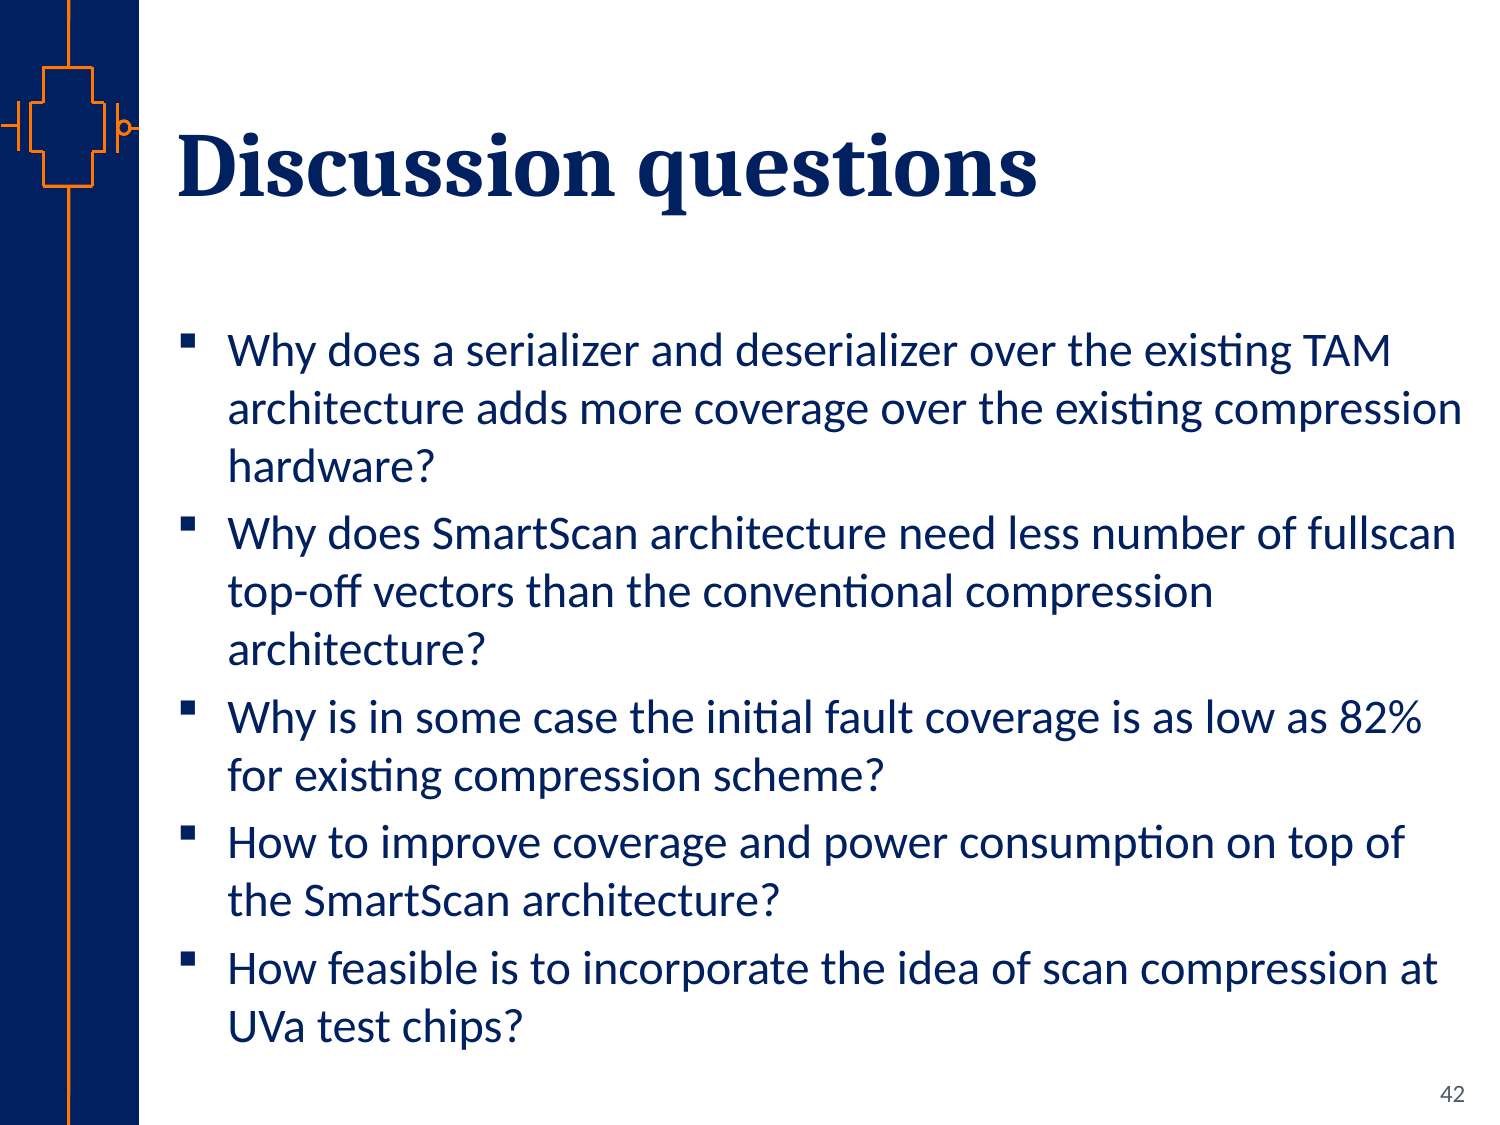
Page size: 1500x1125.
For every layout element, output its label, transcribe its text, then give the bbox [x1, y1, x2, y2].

list Why does a serializer and deserializer over the existing TAM architecture adds more coverage over the existing compression hardware? Why does SmartScan architecture need less number of fullscan top-off vectors than the conventional compression architecture? Why is in some case the initial fault coverage is as low as 82% for existing compression scheme? How to improve coverage and power consumption on top of the SmartScan architecture? How feasible is to incorporate the idea of scan compression at UVa test chips? [161, 242, 1488, 1063]
slide_number 42 [1425, 1062, 1488, 1123]
title Discussion questions [161, 34, 1350, 223]
